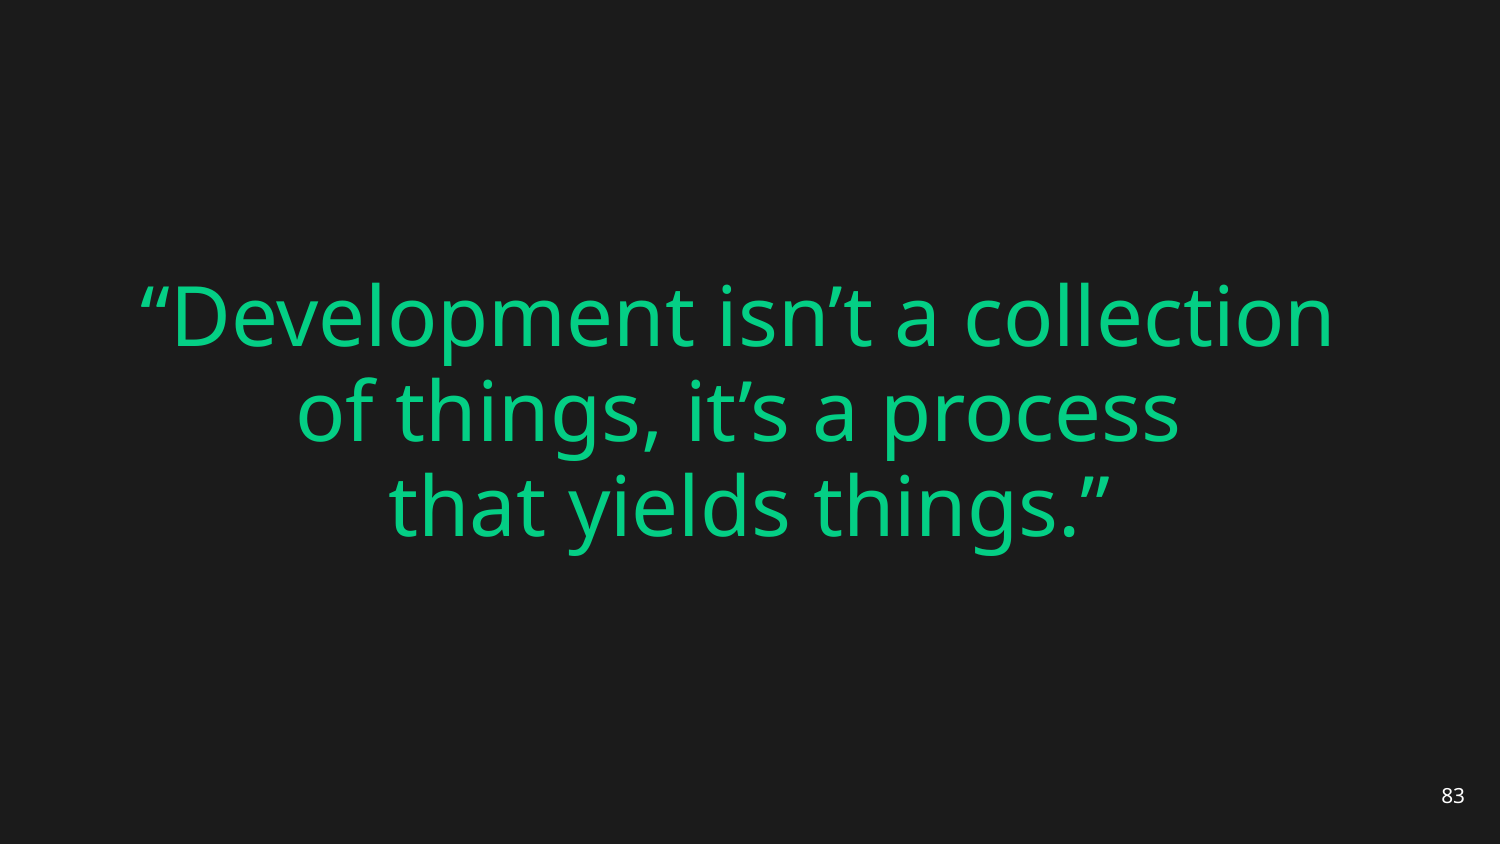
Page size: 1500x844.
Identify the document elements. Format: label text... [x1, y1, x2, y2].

slide_number 83 [1389, 764, 1480, 830]
title “Development isn’t a collection of things, it’s a process that yields things.” [51, 72, 1449, 753]
